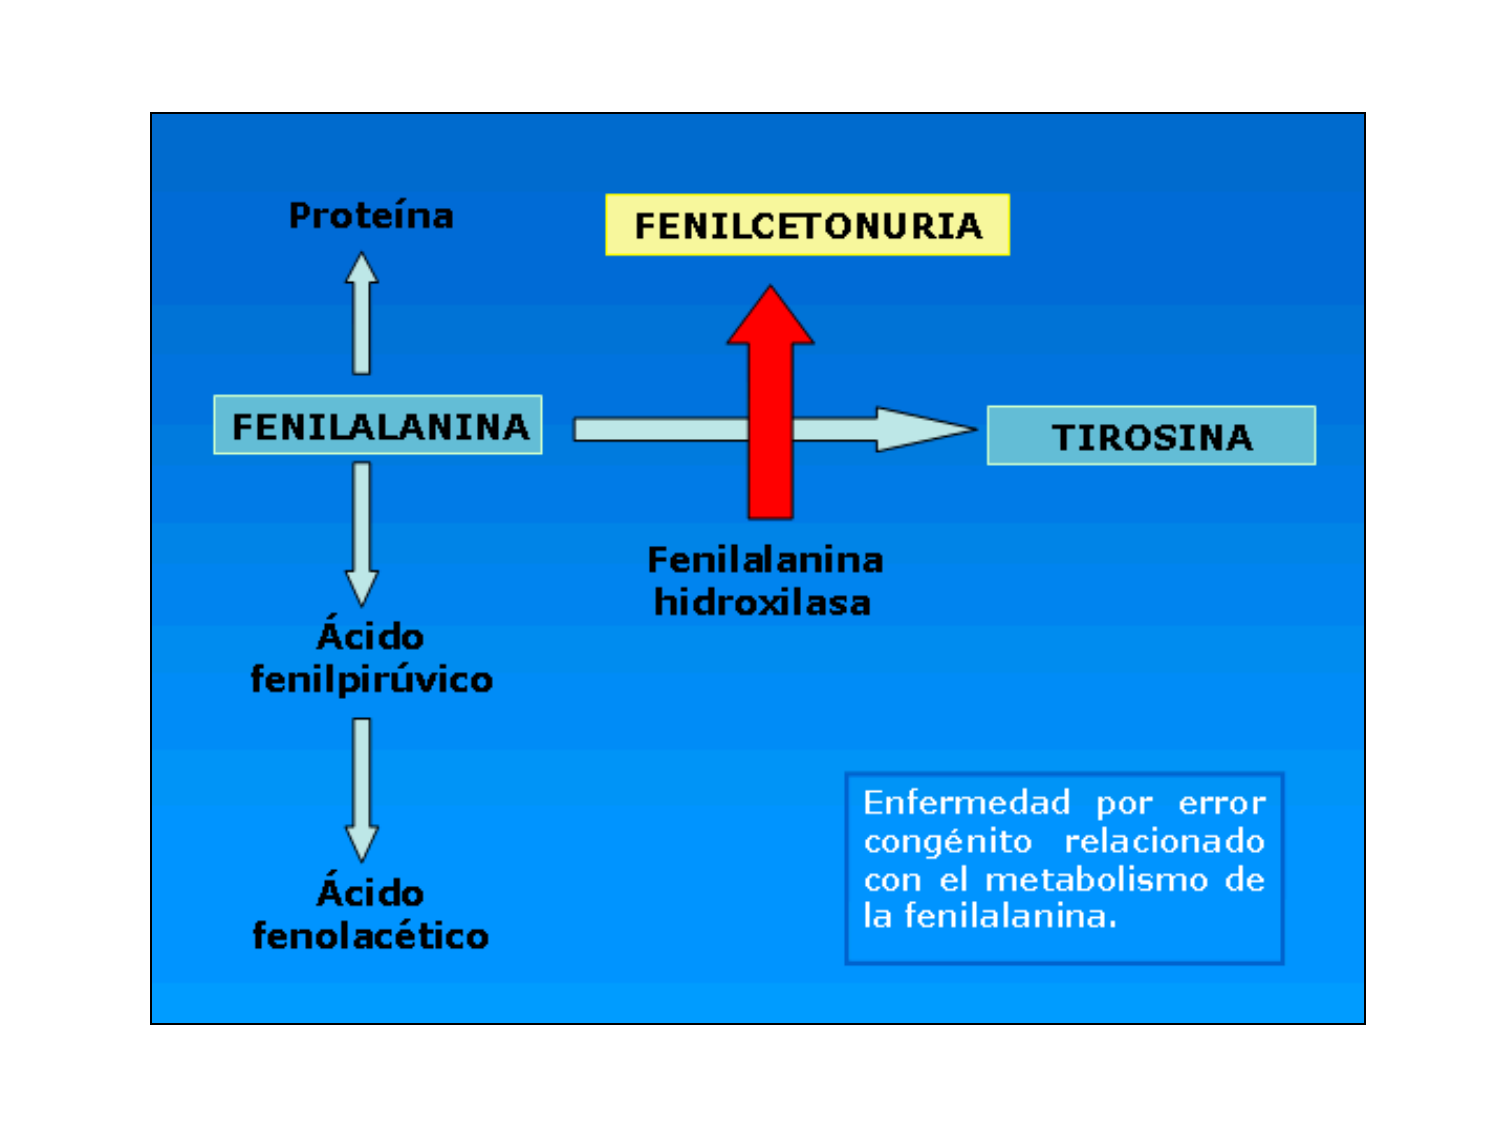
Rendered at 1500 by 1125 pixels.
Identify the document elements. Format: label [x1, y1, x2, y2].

picture [151, 113, 1365, 1024]
